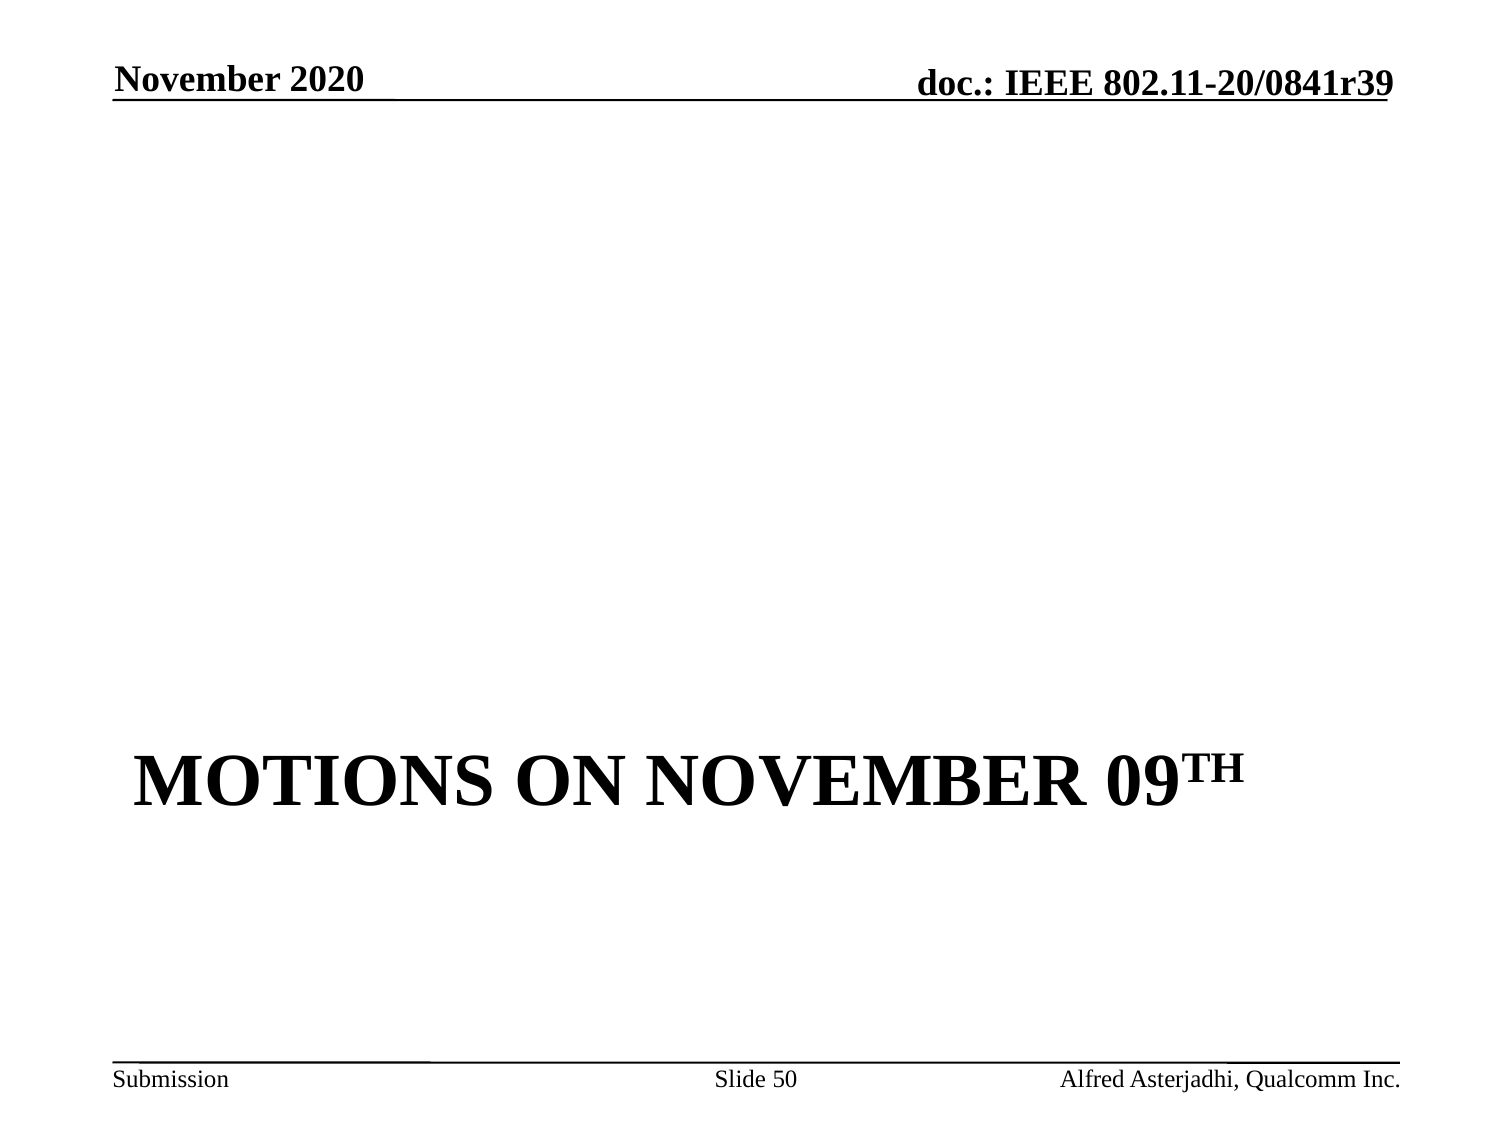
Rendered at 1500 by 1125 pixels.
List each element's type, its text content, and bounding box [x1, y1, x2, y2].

slide_number Slide 50 [712, 1061, 800, 1123]
footer Alfred Asterjadhi, Qualcomm Inc. [878, 1061, 1402, 1093]
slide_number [114, 54, 423, 100]
title Motions on November 09th [118, 722, 1394, 947]
